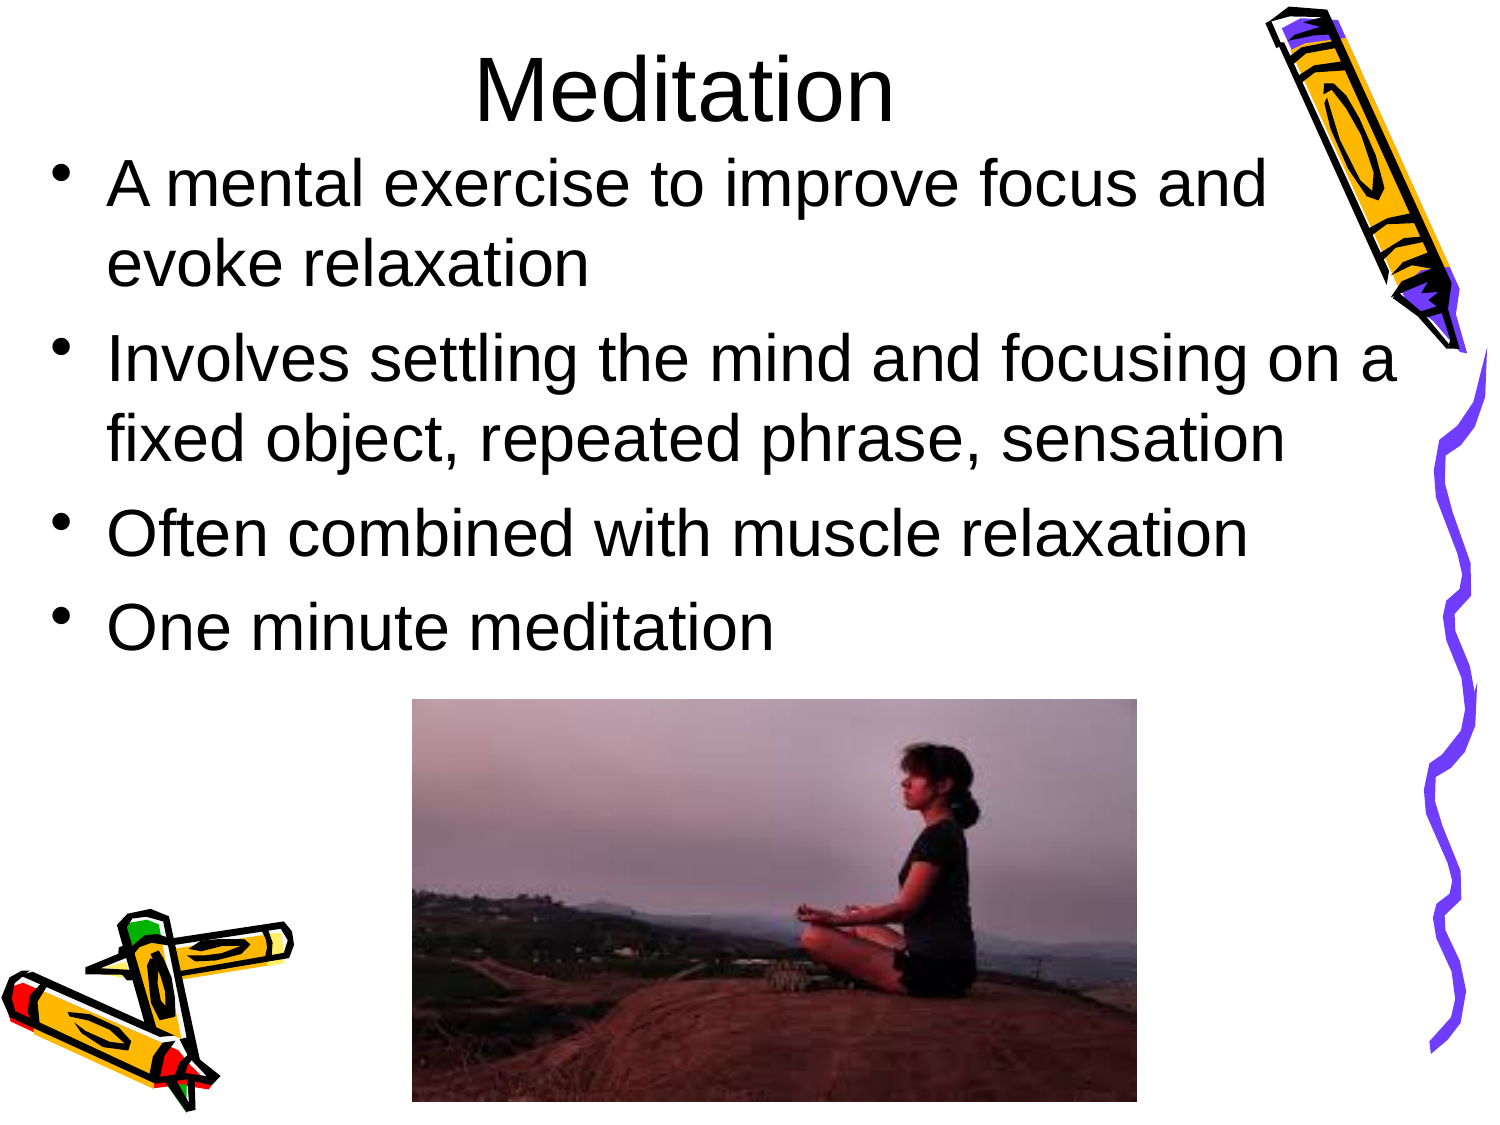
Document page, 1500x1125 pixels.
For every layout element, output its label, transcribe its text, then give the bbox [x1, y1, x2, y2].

title Meditation [120, 0, 1249, 139]
picture [412, 699, 1137, 1102]
list A mental exercise to improve focus and evoke relaxation Involves settling the mind and focusing on a fixed object, repeated phrase, sensation Often combined with muscle relaxation One minute meditation [49, 139, 1413, 673]
